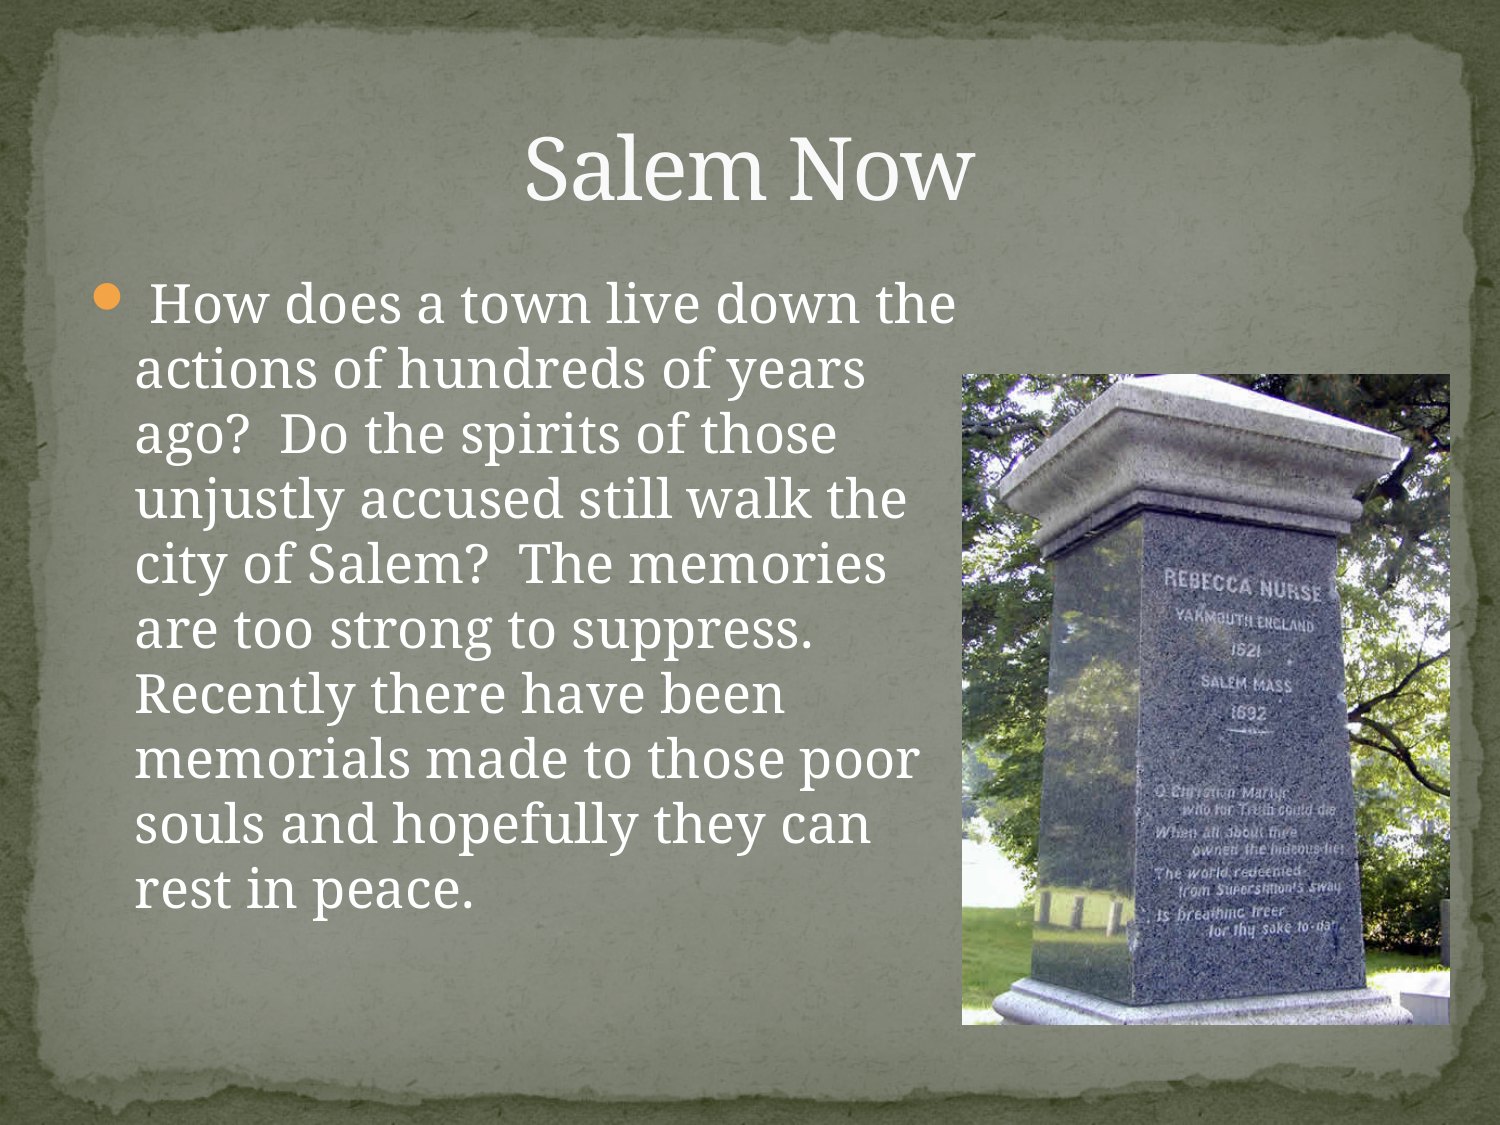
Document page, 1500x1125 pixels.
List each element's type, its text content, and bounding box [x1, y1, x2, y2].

title Salem Now [74, 24, 1425, 225]
picture [962, 374, 1450, 1026]
list How does a town live down the actions of hundreds of years ago? Do the spirits of those unjustly accused still walk the city of Salem? The memories are too strong to suppress. Recently there have been memorials made to those poor souls and hopefully they can rest in peace. [75, 262, 988, 1000]
